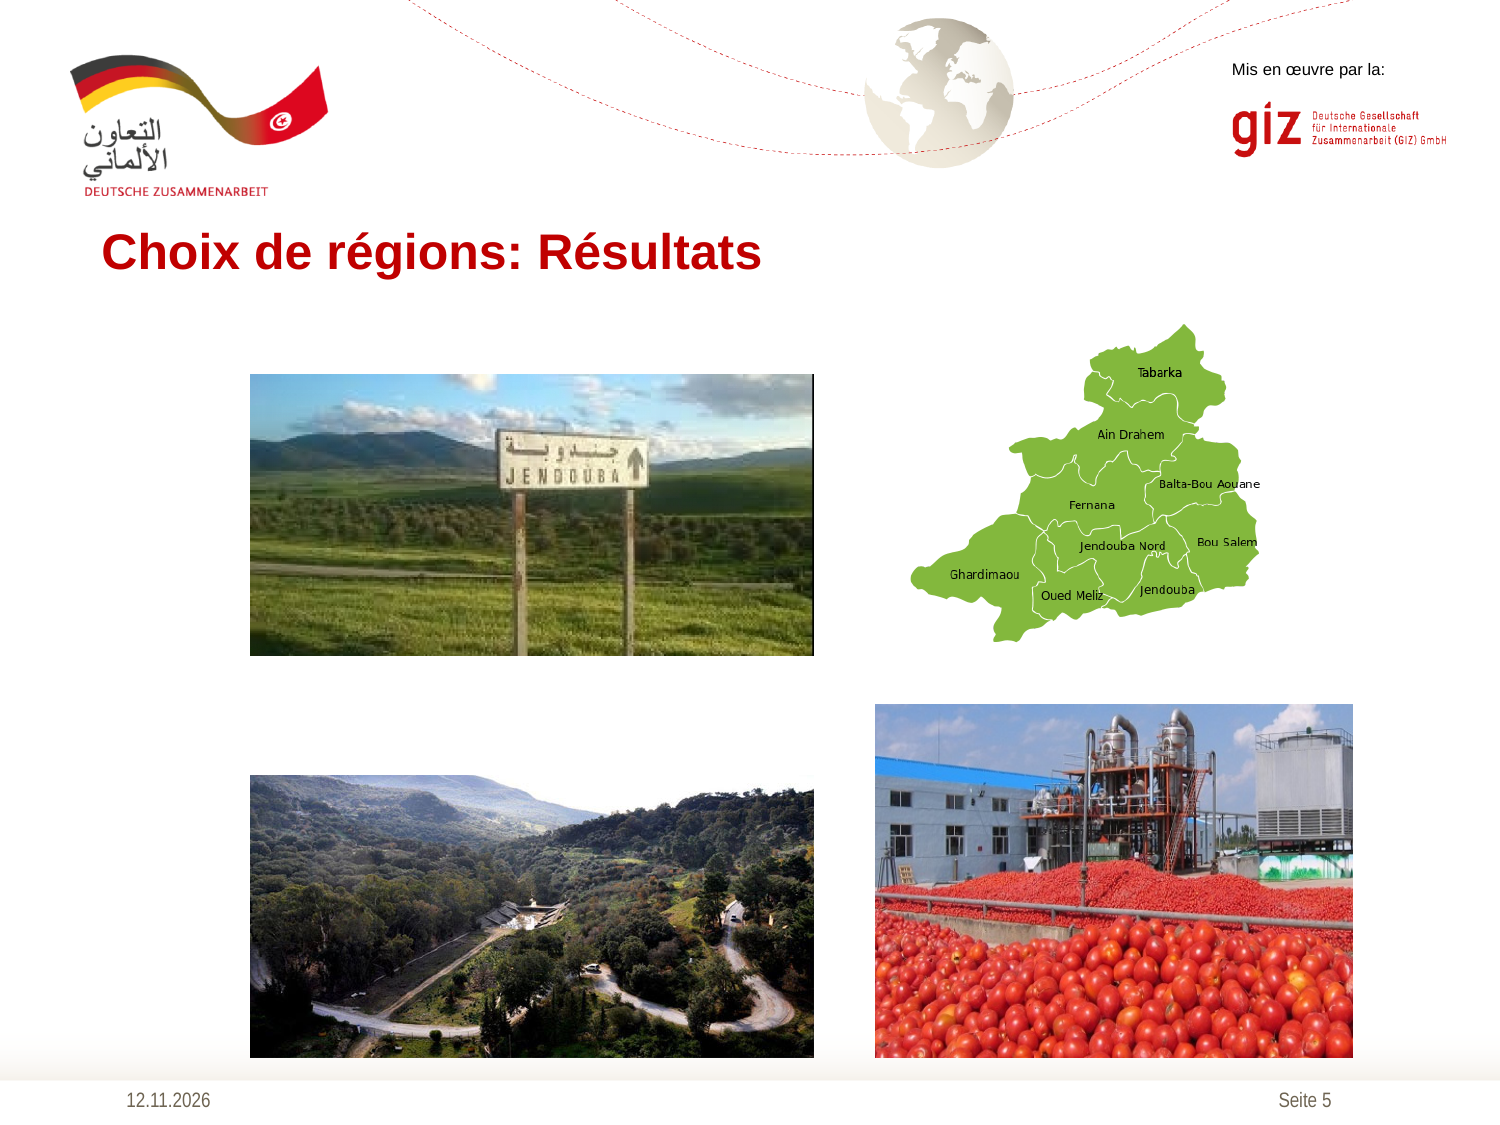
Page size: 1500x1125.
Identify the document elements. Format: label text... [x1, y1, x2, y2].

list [249, 374, 814, 657]
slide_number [111, 1079, 325, 1121]
picture [0, 0, 1500, 196]
picture [0, 703, 1500, 1081]
text_box Mis en œuvre par la: [1217, 51, 1421, 87]
picture [910, 299, 1318, 657]
title Choix de régions: Résultats [86, 211, 1363, 314]
